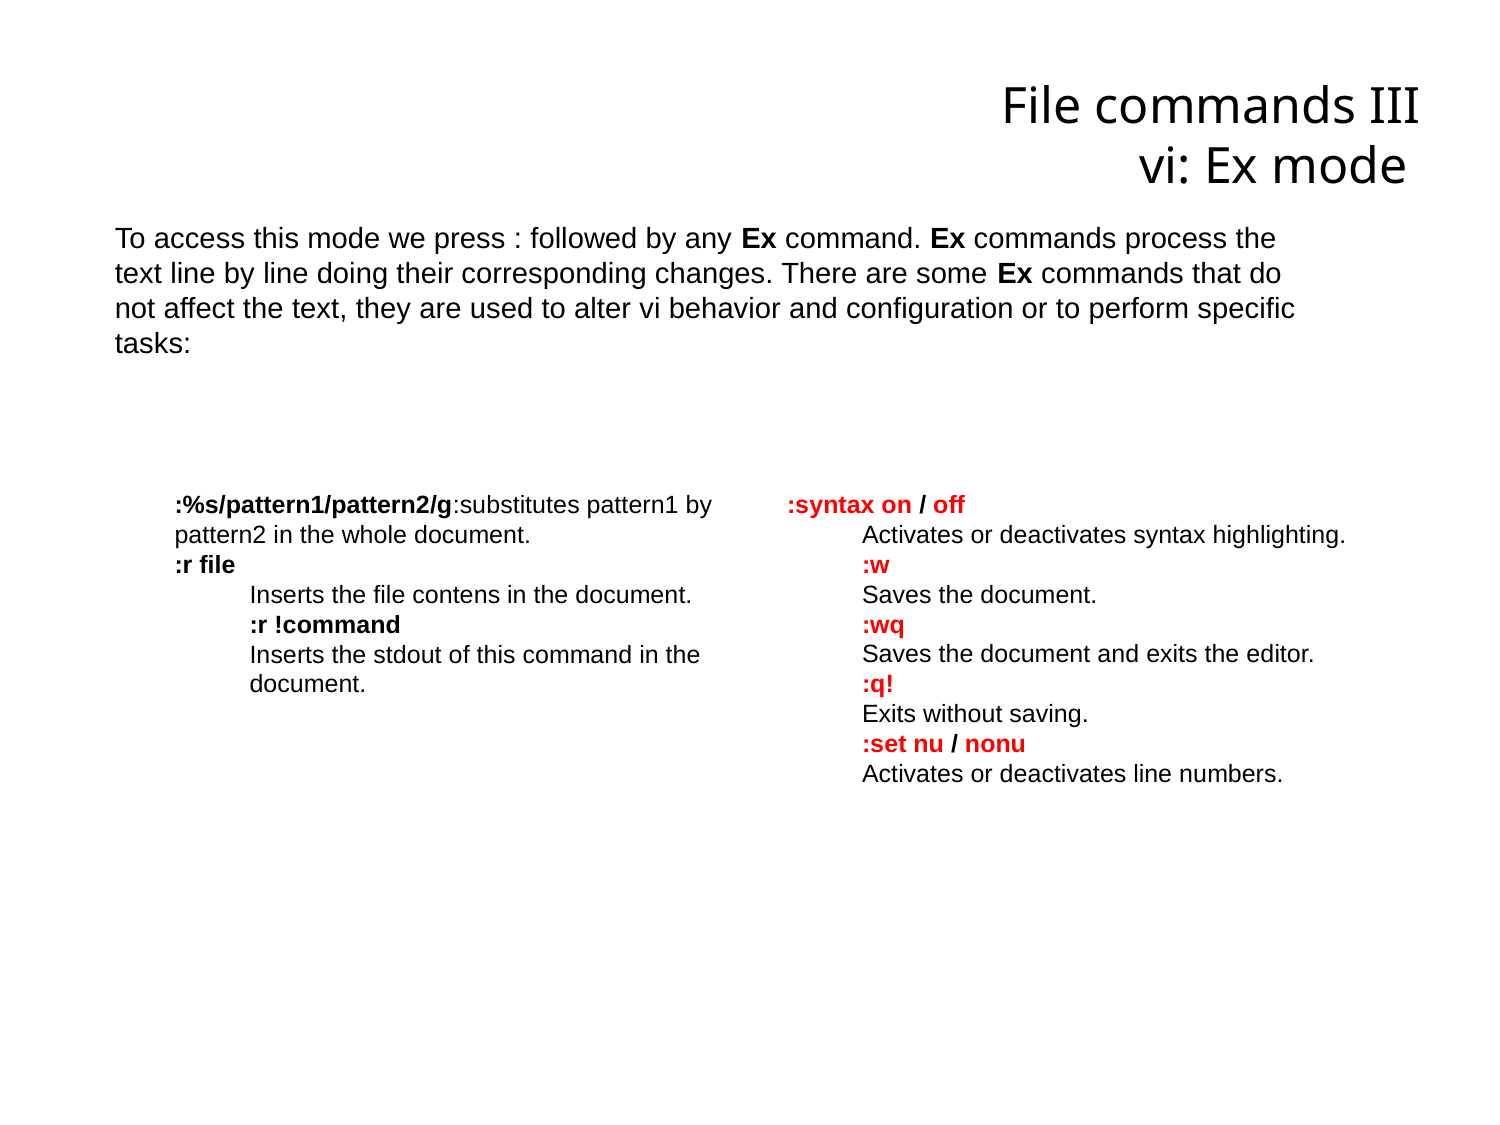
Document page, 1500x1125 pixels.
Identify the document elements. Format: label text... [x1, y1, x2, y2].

text_box File commands III vi: Ex mode [501, 65, 1436, 201]
text_box To access this mode we press : followed by any Ex command. Ex commands process the text line by line doing their corresponding changes. There are some Ex commands that do not affect the text, they are used to alter vi behavior and configuration or to perform specific tasks: [99, 212, 1341, 367]
text_box :syntax on / off Activates or deactivates syntax highlighting. :w Saves the document. :wq Saves the document and exits the editor. :q! Exits without saving. :set nu / nonu Activates or deactivates line numbers. [772, 480, 1375, 796]
text_box :%s/pattern1/pattern2/g:substitutes pattern1 by pattern2 in the whole document. :r file Inserts the file contens in the document. :r !command Inserts the stdout of this command in the document. [159, 481, 738, 706]
